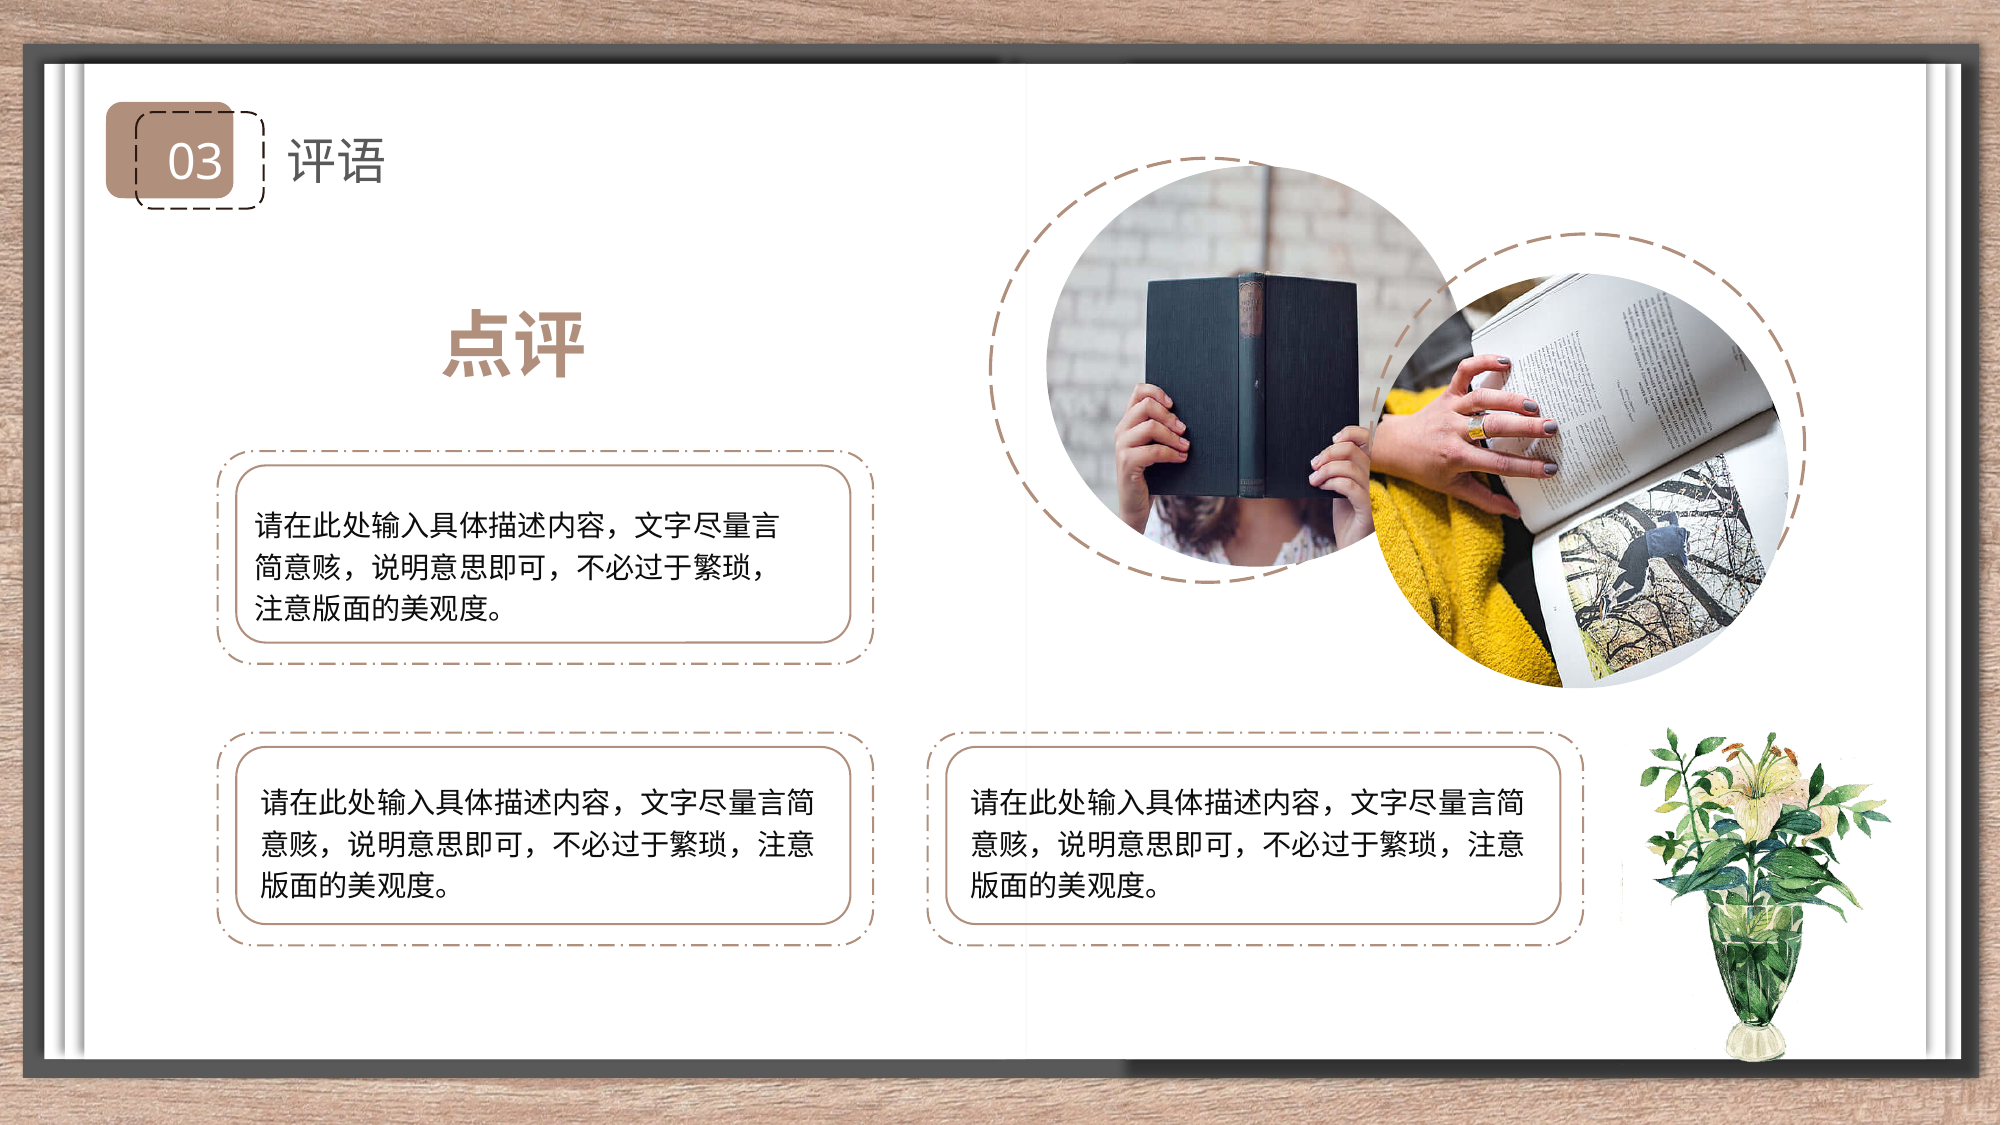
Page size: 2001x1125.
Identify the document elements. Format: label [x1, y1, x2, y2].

text_box [105, 101, 264, 209]
text_box [1369, 233, 1805, 689]
text_box [217, 451, 874, 664]
text_box [990, 158, 1466, 583]
picture [0, 0, 2000, 1125]
text_box [217, 732, 874, 946]
text_box [927, 732, 1584, 946]
text_box [44, 63, 1962, 1060]
